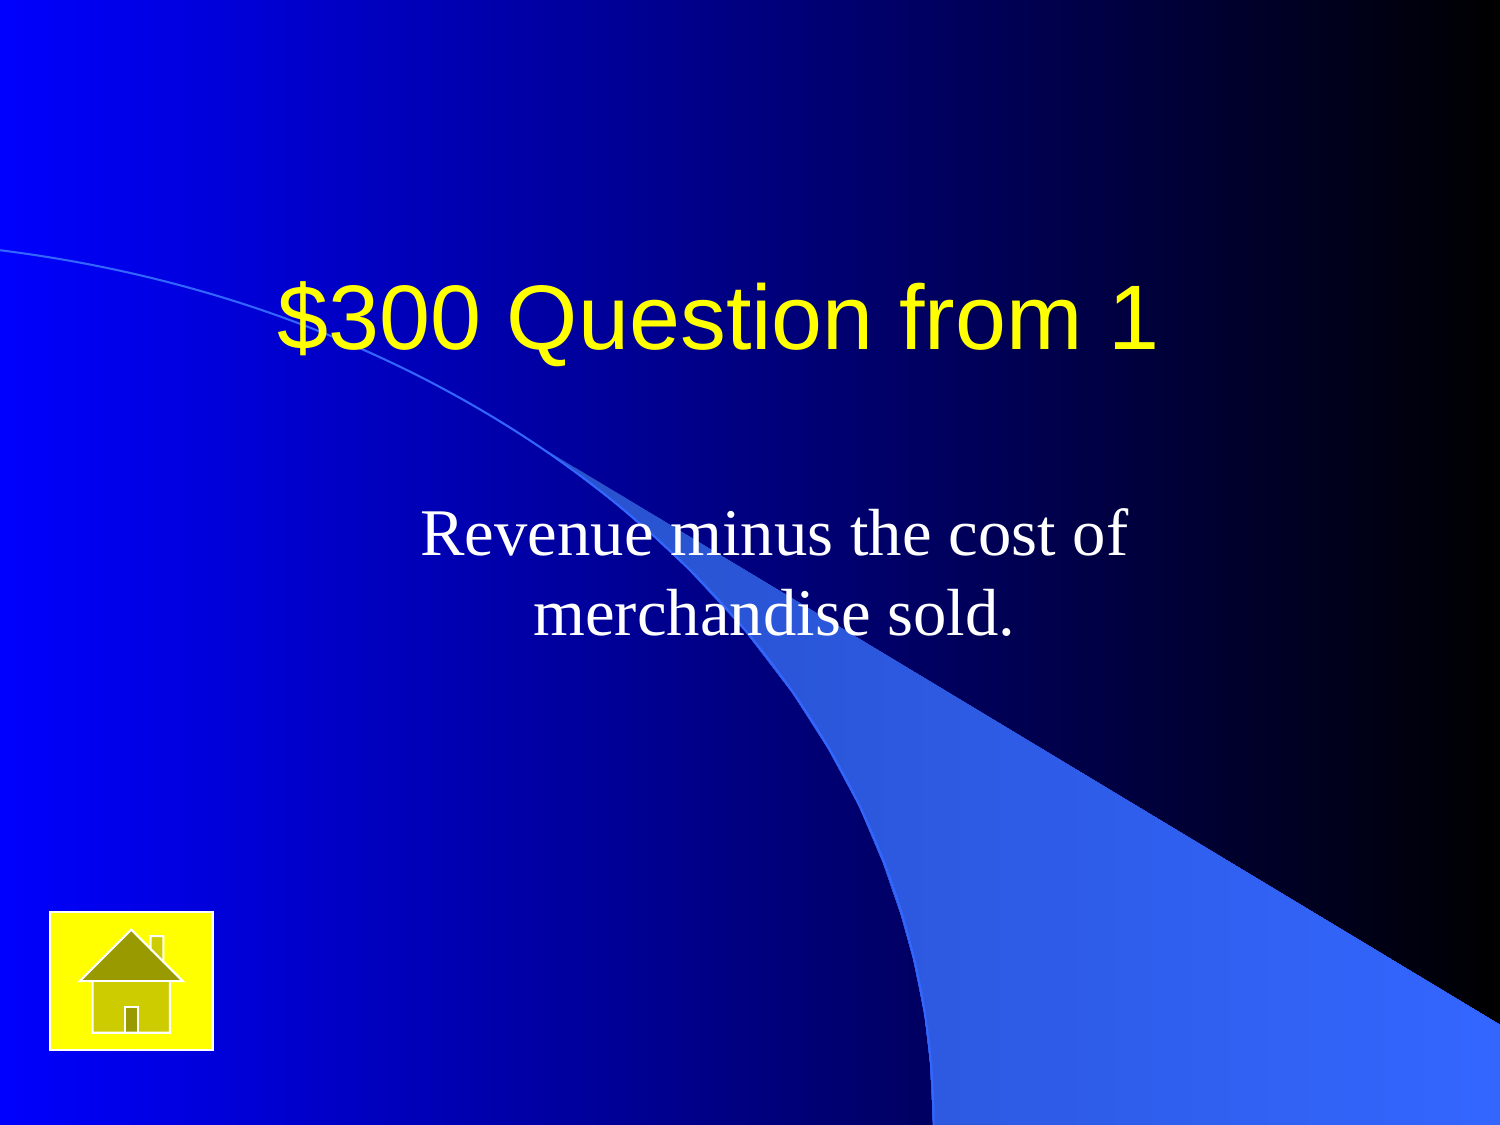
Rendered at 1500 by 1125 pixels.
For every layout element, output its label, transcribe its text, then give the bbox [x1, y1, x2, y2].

subtitle Revenue minus the cost of merchandise sold. [249, 424, 1301, 713]
title $300 Question from 1 [0, 187, 1438, 376]
